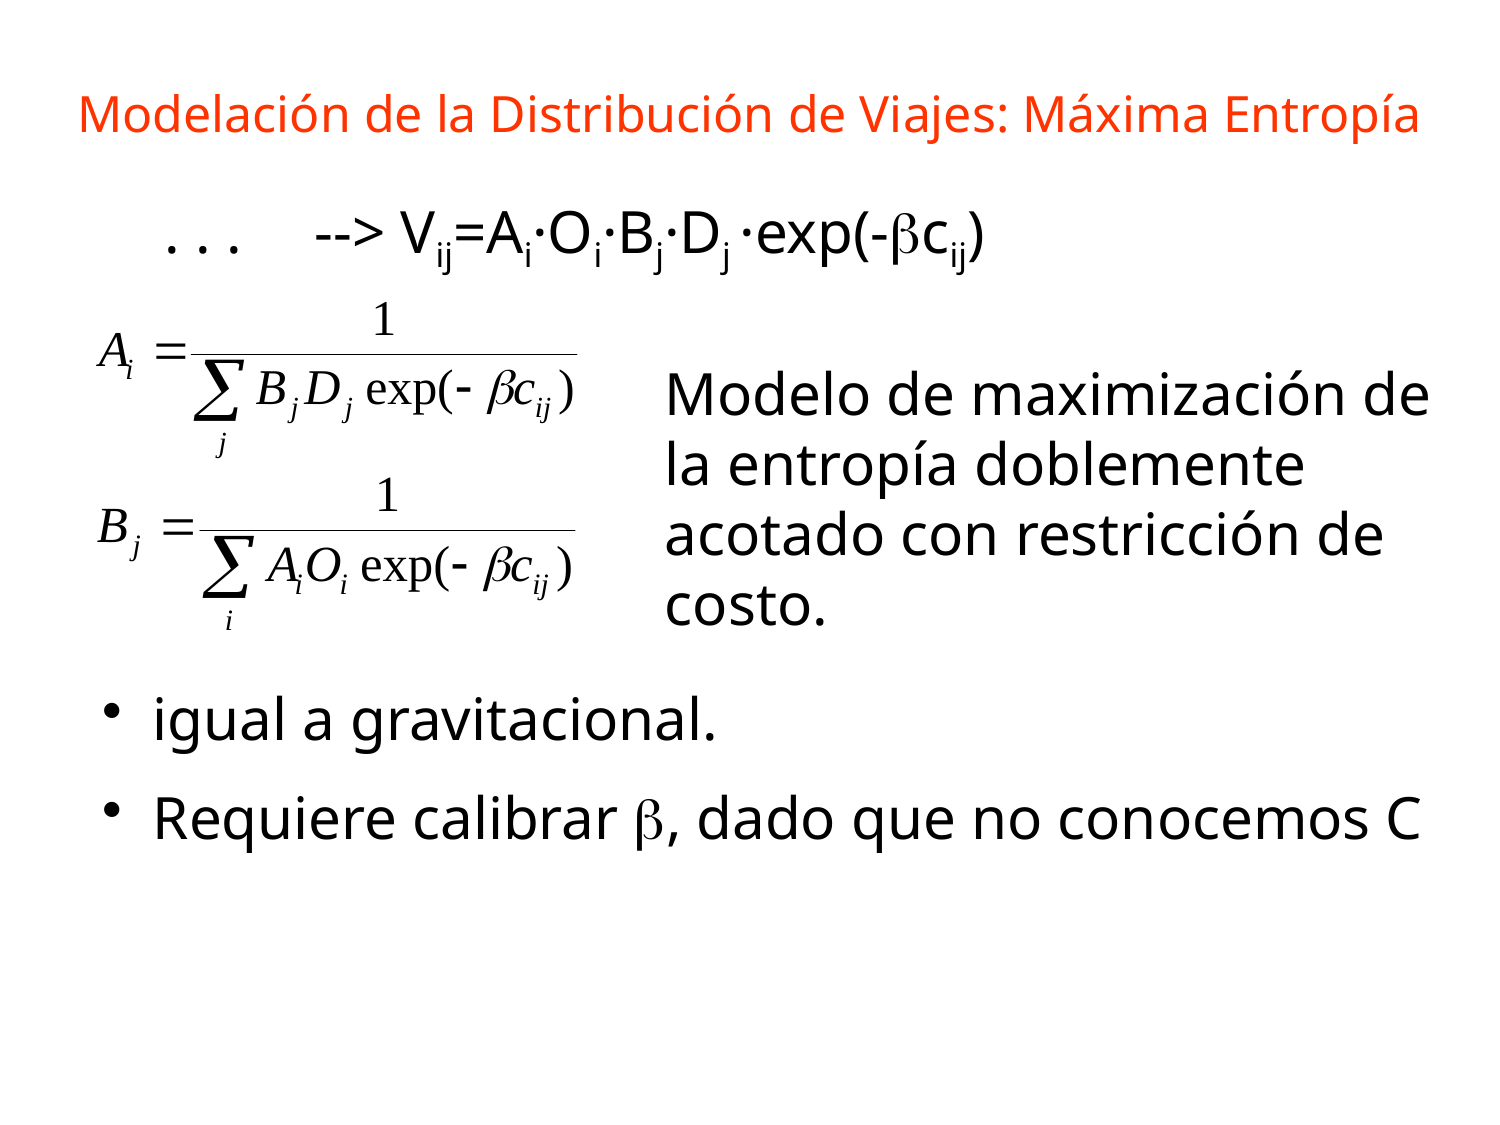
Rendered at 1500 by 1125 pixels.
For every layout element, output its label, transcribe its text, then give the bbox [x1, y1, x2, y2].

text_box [87, 287, 588, 471]
text_box Modelo de maximización de la entropía doblemente acotado con restricción de costo. [649, 350, 1463, 675]
text_box Modelación de la Distribución de Viajes: Máxima Entropía [0, 74, 1500, 150]
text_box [87, 478, 588, 641]
text_box igual a gravitacional. Requiere calibrar b, dado que no conocemos C [87, 675, 1475, 968]
text_box . . . --> Vij=Ai·Oi·Bj·Dj ·exp(-bcij) [149, 187, 1413, 282]
